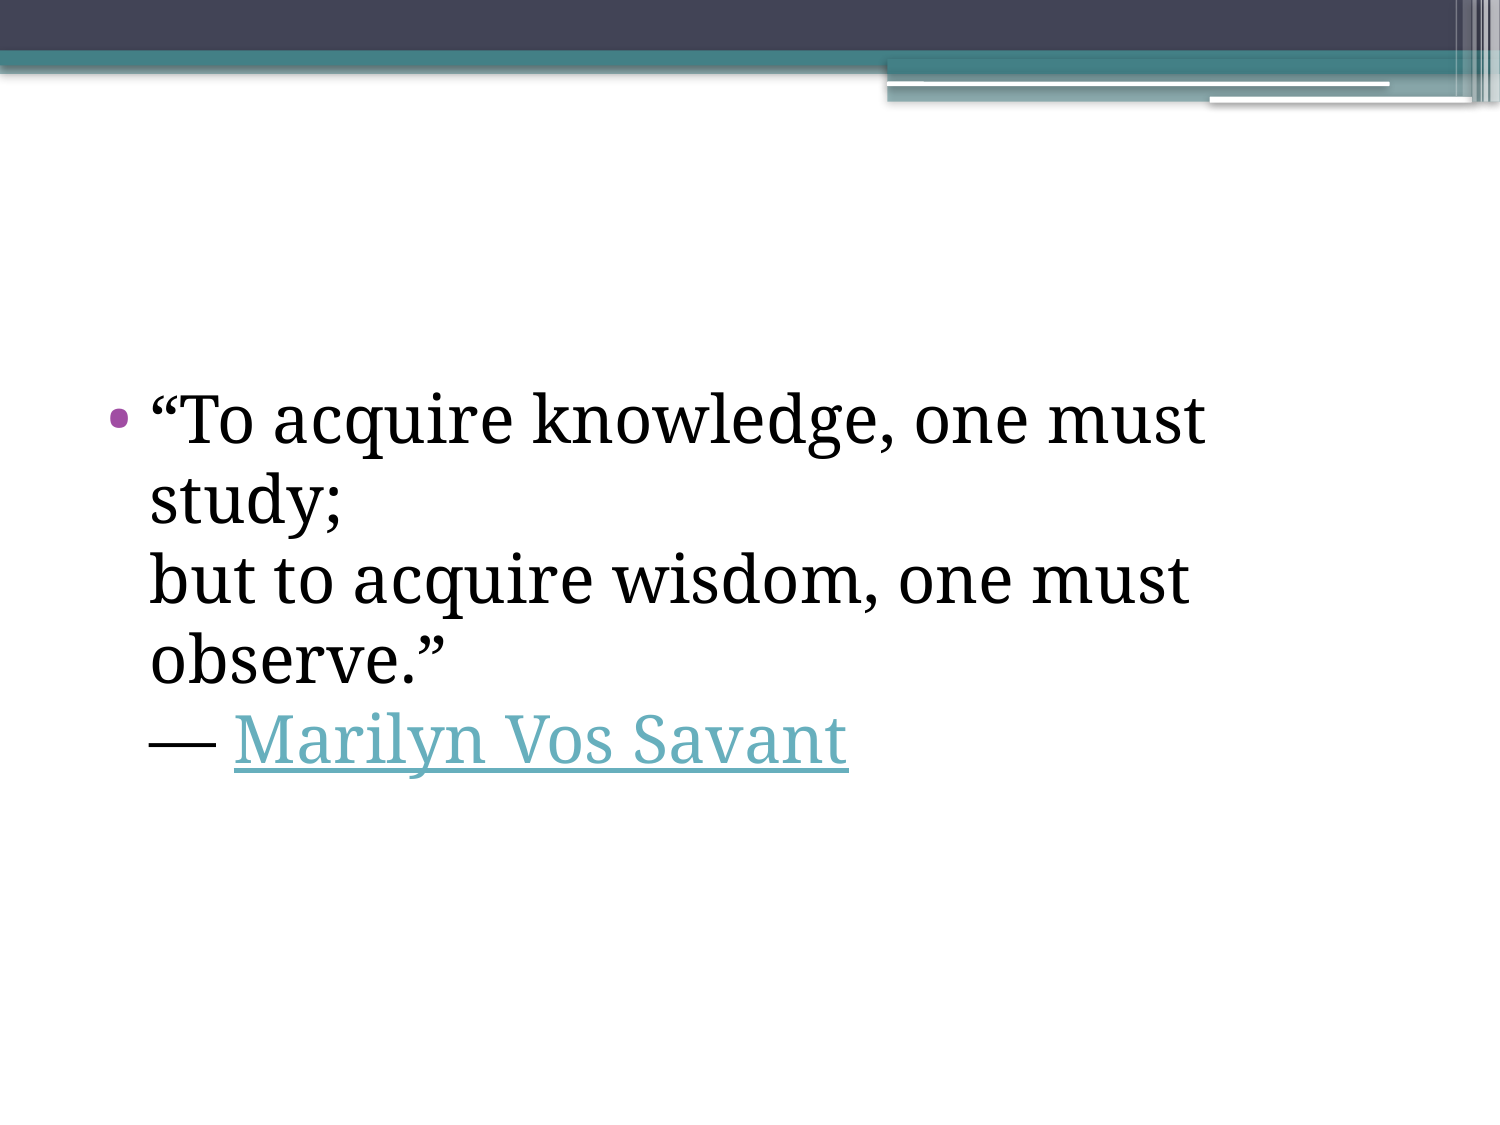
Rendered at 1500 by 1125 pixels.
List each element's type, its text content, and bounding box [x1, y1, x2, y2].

list “To acquire knowledge, one must study; but to acquire wisdom, one must observe.” ― Marilyn Vos Savant [75, 368, 1425, 1079]
